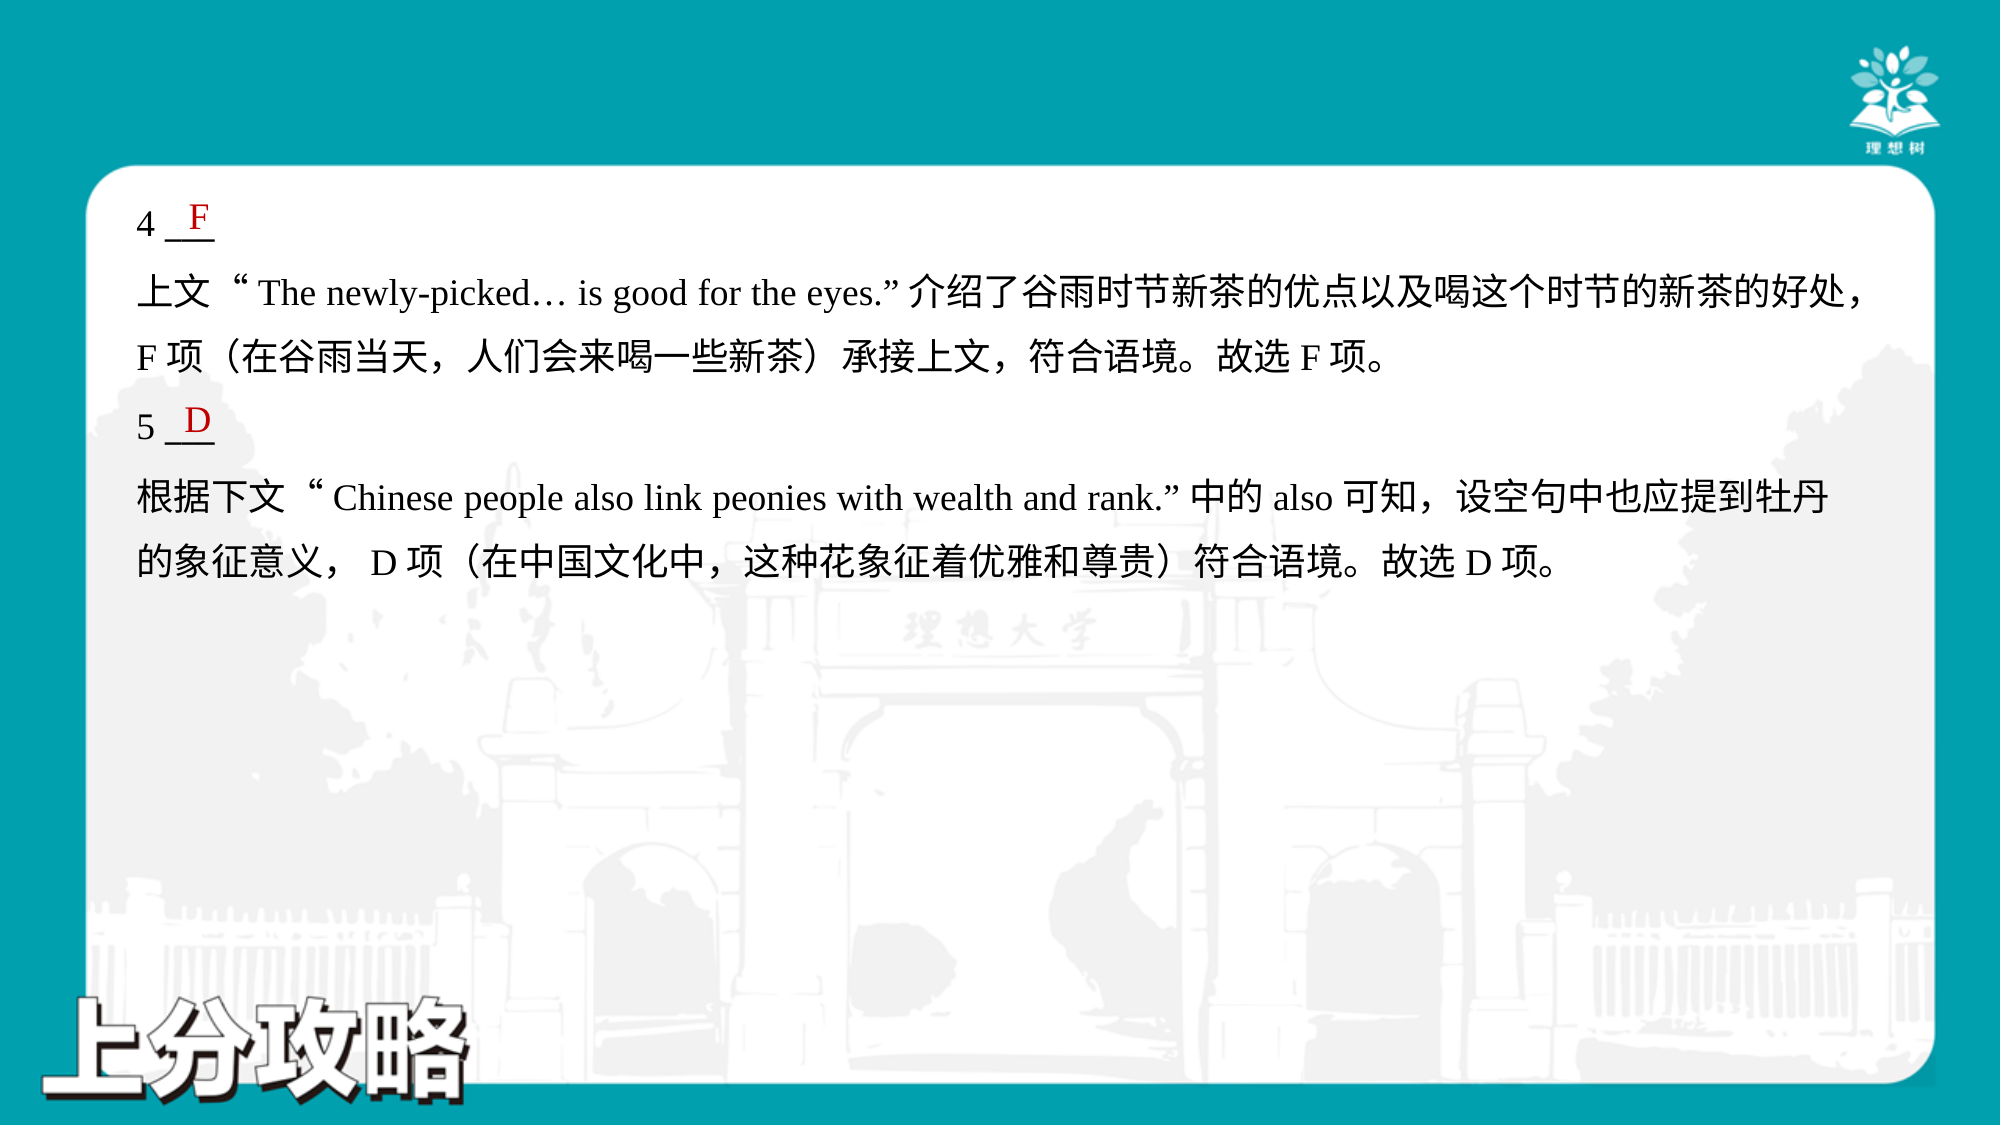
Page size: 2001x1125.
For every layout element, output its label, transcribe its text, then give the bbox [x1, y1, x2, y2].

picture [0, 0, 2000, 1125]
text_box 上文“The newly-picked… is good for the eyes.”介绍了谷雨时节新茶的优点以及喝这个时节的新茶的好处， F项（在谷雨当天，人们会来喝一些新茶）承接上文，符合语境。故选F项。 [136, 244, 1865, 372]
text_box D [170, 373, 226, 433]
text_box 4 ___ [136, 176, 1865, 237]
text_box F [174, 170, 223, 230]
text_box 5 ___ [136, 380, 1865, 440]
text_box 根据下文“Chinese people also link peonies with wealth and rank.”中的also可知，设空句中也应提到牡丹 的象征意义，D项（在中国文化中，这种花象征着优雅和尊贵）符合语境。故选D项。 [136, 449, 1865, 577]
